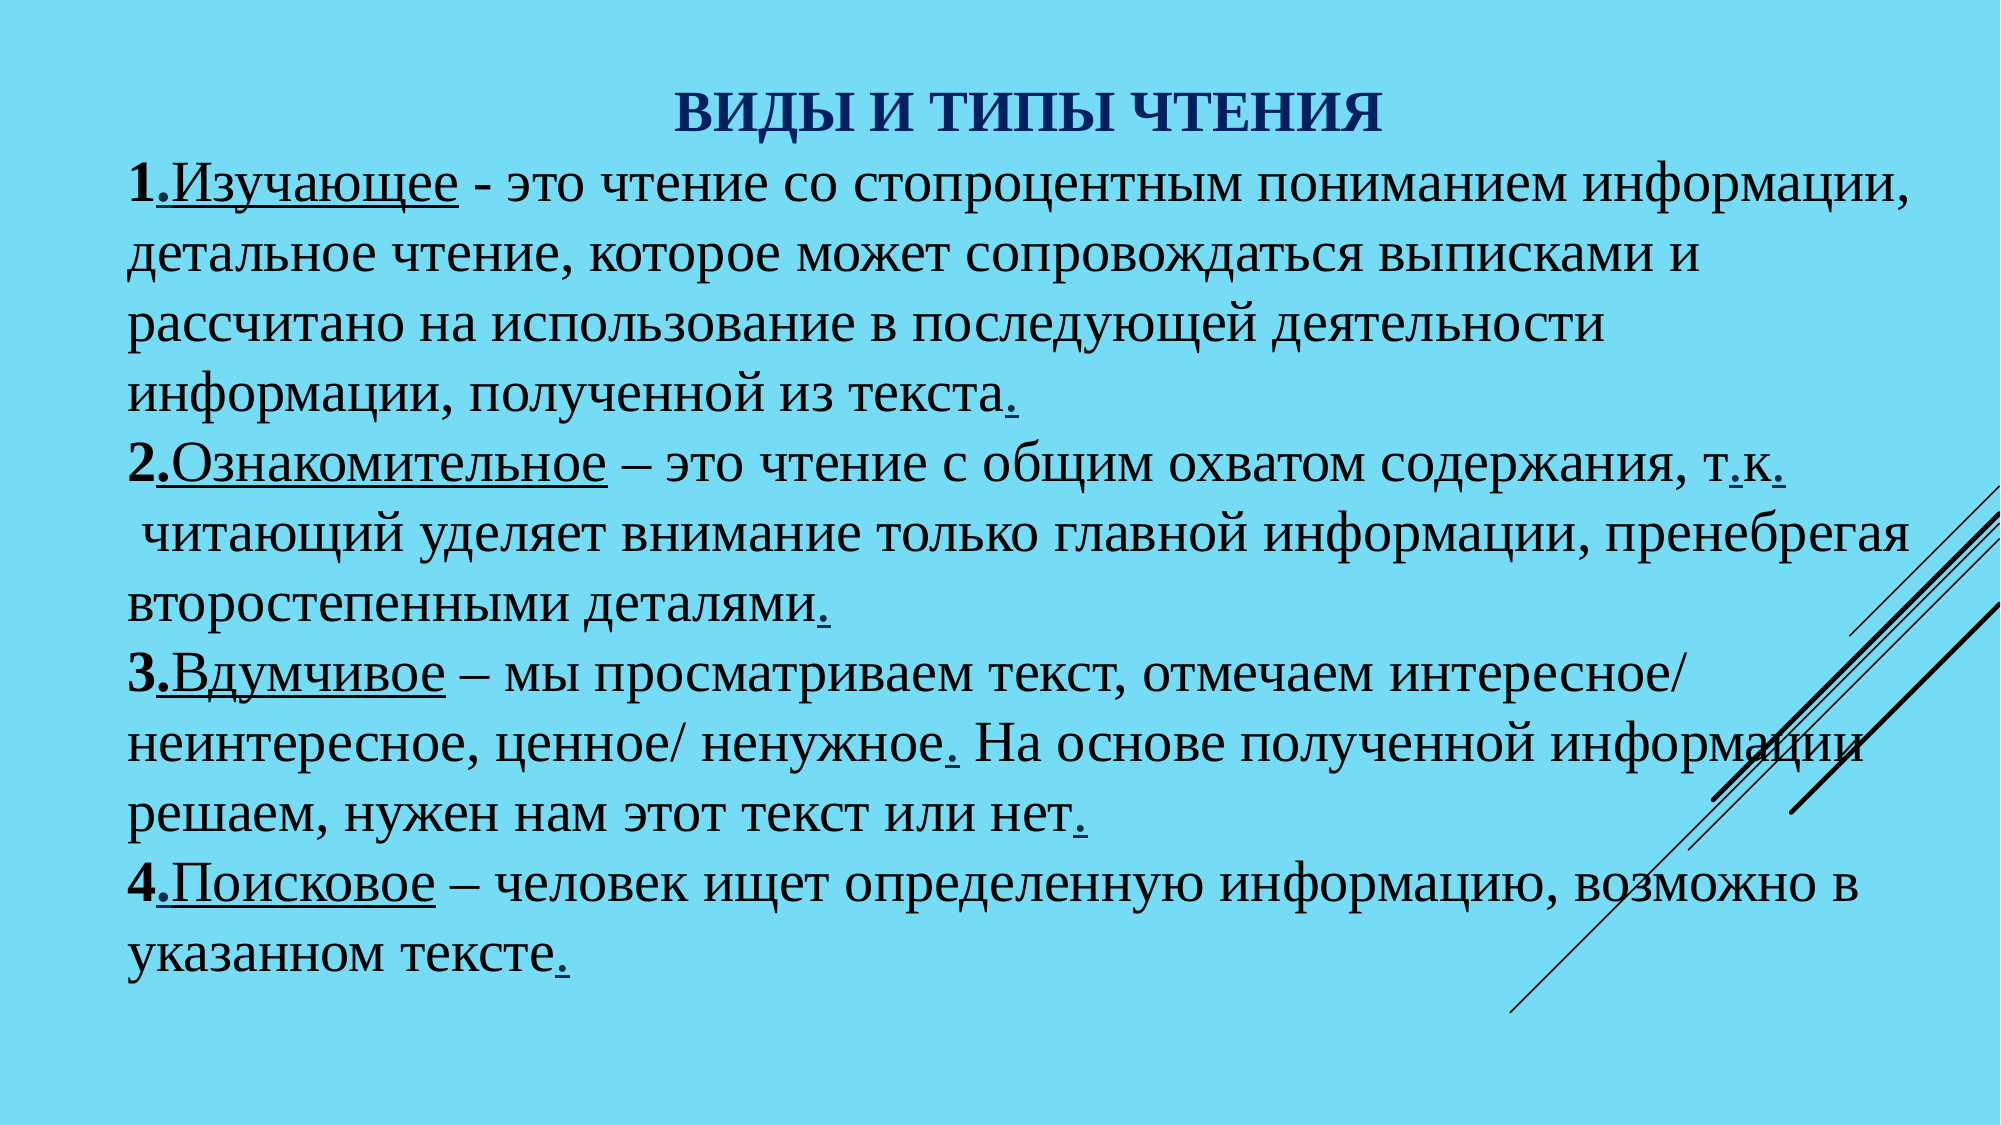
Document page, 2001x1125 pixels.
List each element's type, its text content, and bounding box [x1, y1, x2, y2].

text_box ВИДЫ И ТИПЫ ЧТЕНИЯ 1.Изучающее - это чтение со стопроцентным пониманием информации, детальное чтение, которое может сопровождаться выписками и рассчитано на использование в последующей деятельности информации, полученной из текста. 2.Ознакомительное – это чтение с общим охватом содержания, т.к. читающий уделяет внимание только главной информации, пренебрегая второстепенными деталями. 3.Вдумчивое – мы просматриваем текст, отмечаем интересное/ неинтересное, ценное/ ненужное. На основе полученной информации решаем, нужен нам этот текст или нет. 4.Поисковое – человек ищет определенную информацию, возможно в указанном тексте. [112, 66, 1946, 991]
